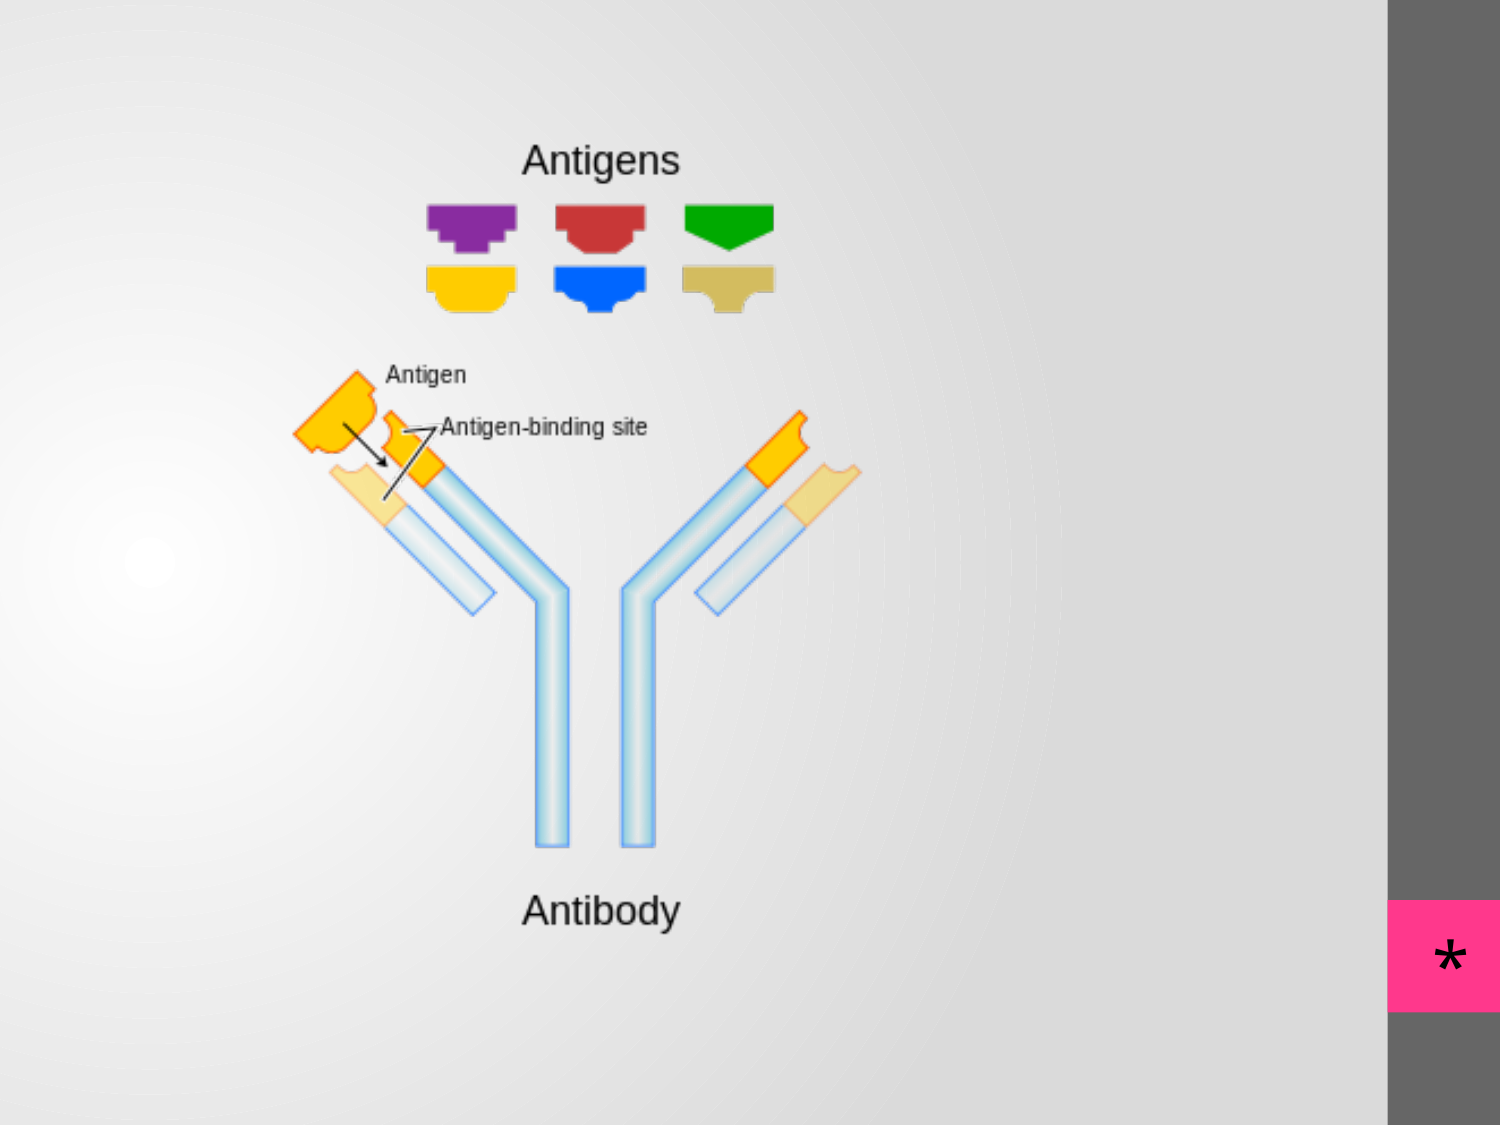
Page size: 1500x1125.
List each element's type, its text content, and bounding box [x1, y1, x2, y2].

picture [288, 132, 867, 949]
text_box * [1415, 915, 1486, 1011]
